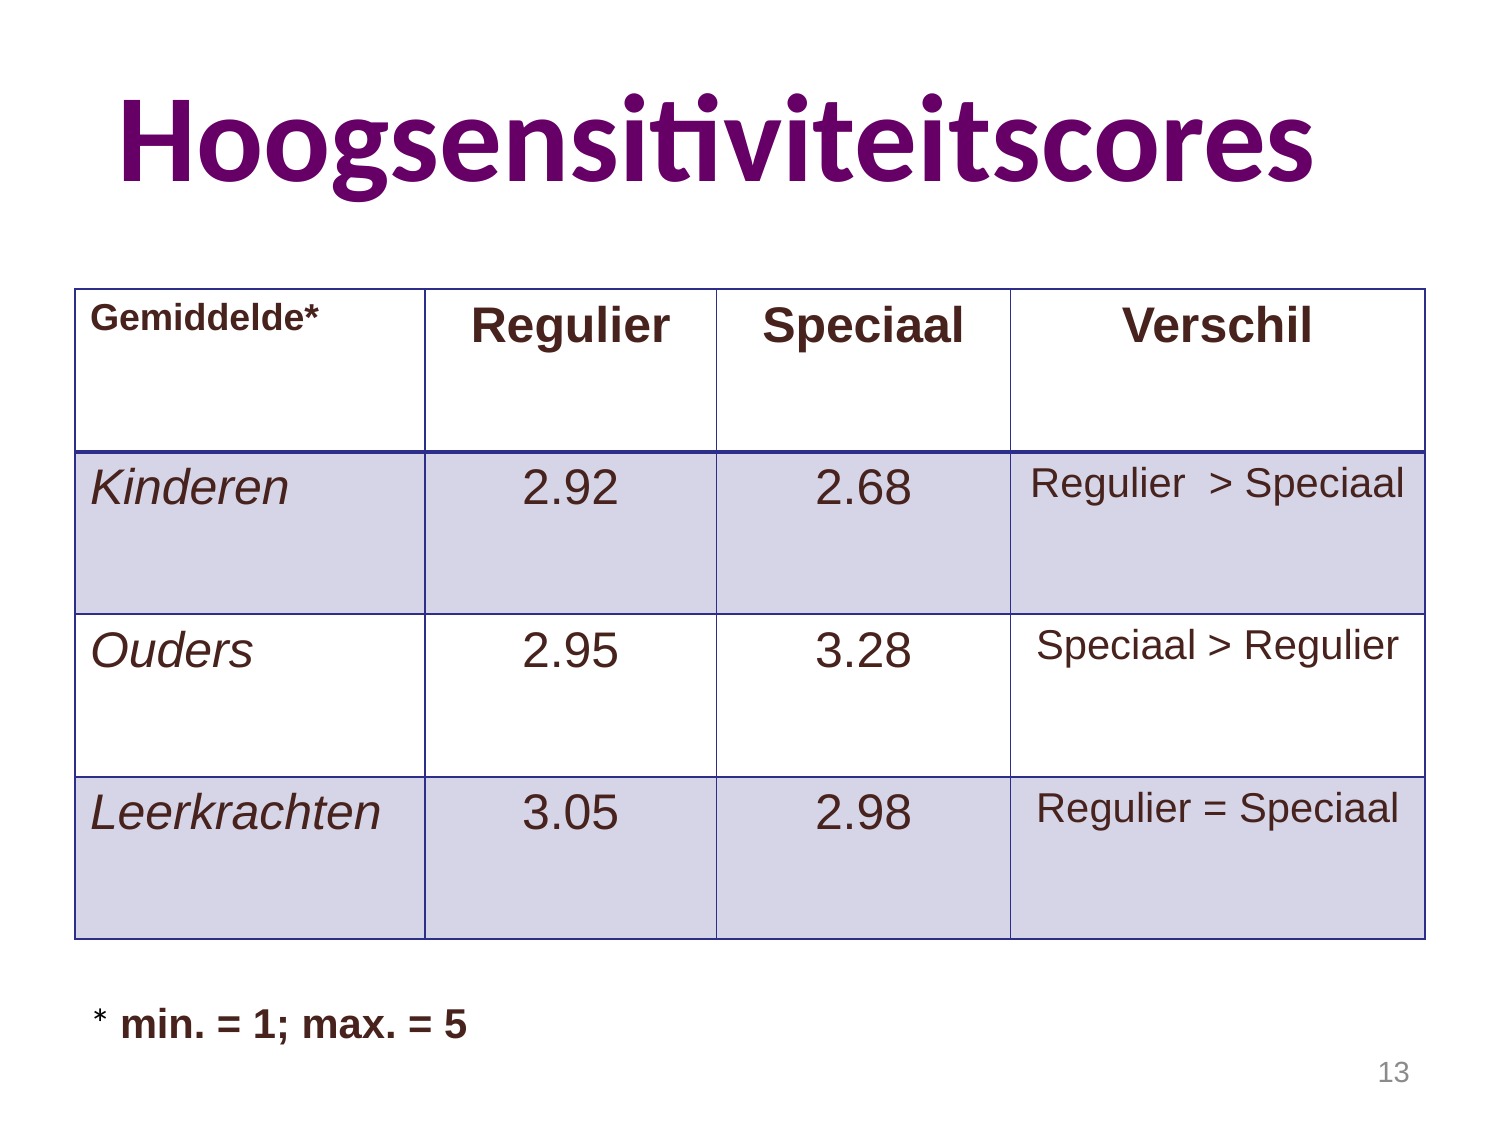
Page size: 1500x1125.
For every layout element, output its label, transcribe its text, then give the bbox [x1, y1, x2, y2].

table_header Speciaal [717, 290, 1010, 450]
table_header Gemiddelde* [76, 290, 424, 450]
table_cell 2.98 [717, 778, 1010, 938]
slide_number 13 [1074, 1042, 1425, 1103]
table_cell 3.05 [426, 778, 716, 938]
table_cell 2.92 [426, 454, 716, 613]
table_cell Speciaal > Regulier [1011, 615, 1424, 776]
table_cell 2.68 [717, 454, 1010, 613]
table_cell Ouders [76, 615, 424, 776]
title Hoogsensitiviteitscores [46, 37, 1388, 225]
table_cell Regulier = Speciaal [1011, 778, 1424, 938]
table_cell 3.28 [717, 615, 1010, 776]
table_header Verschil [1011, 290, 1424, 450]
table_cell Leerkrachten [76, 778, 424, 938]
text_box * min. = 1; max. = 5 [75, 989, 698, 1100]
table_cell 2.95 [426, 615, 716, 776]
table_cell Kinderen [76, 454, 424, 613]
table_cell Regulier > Speciaal [1011, 454, 1424, 613]
table_header Regulier [426, 290, 716, 450]
